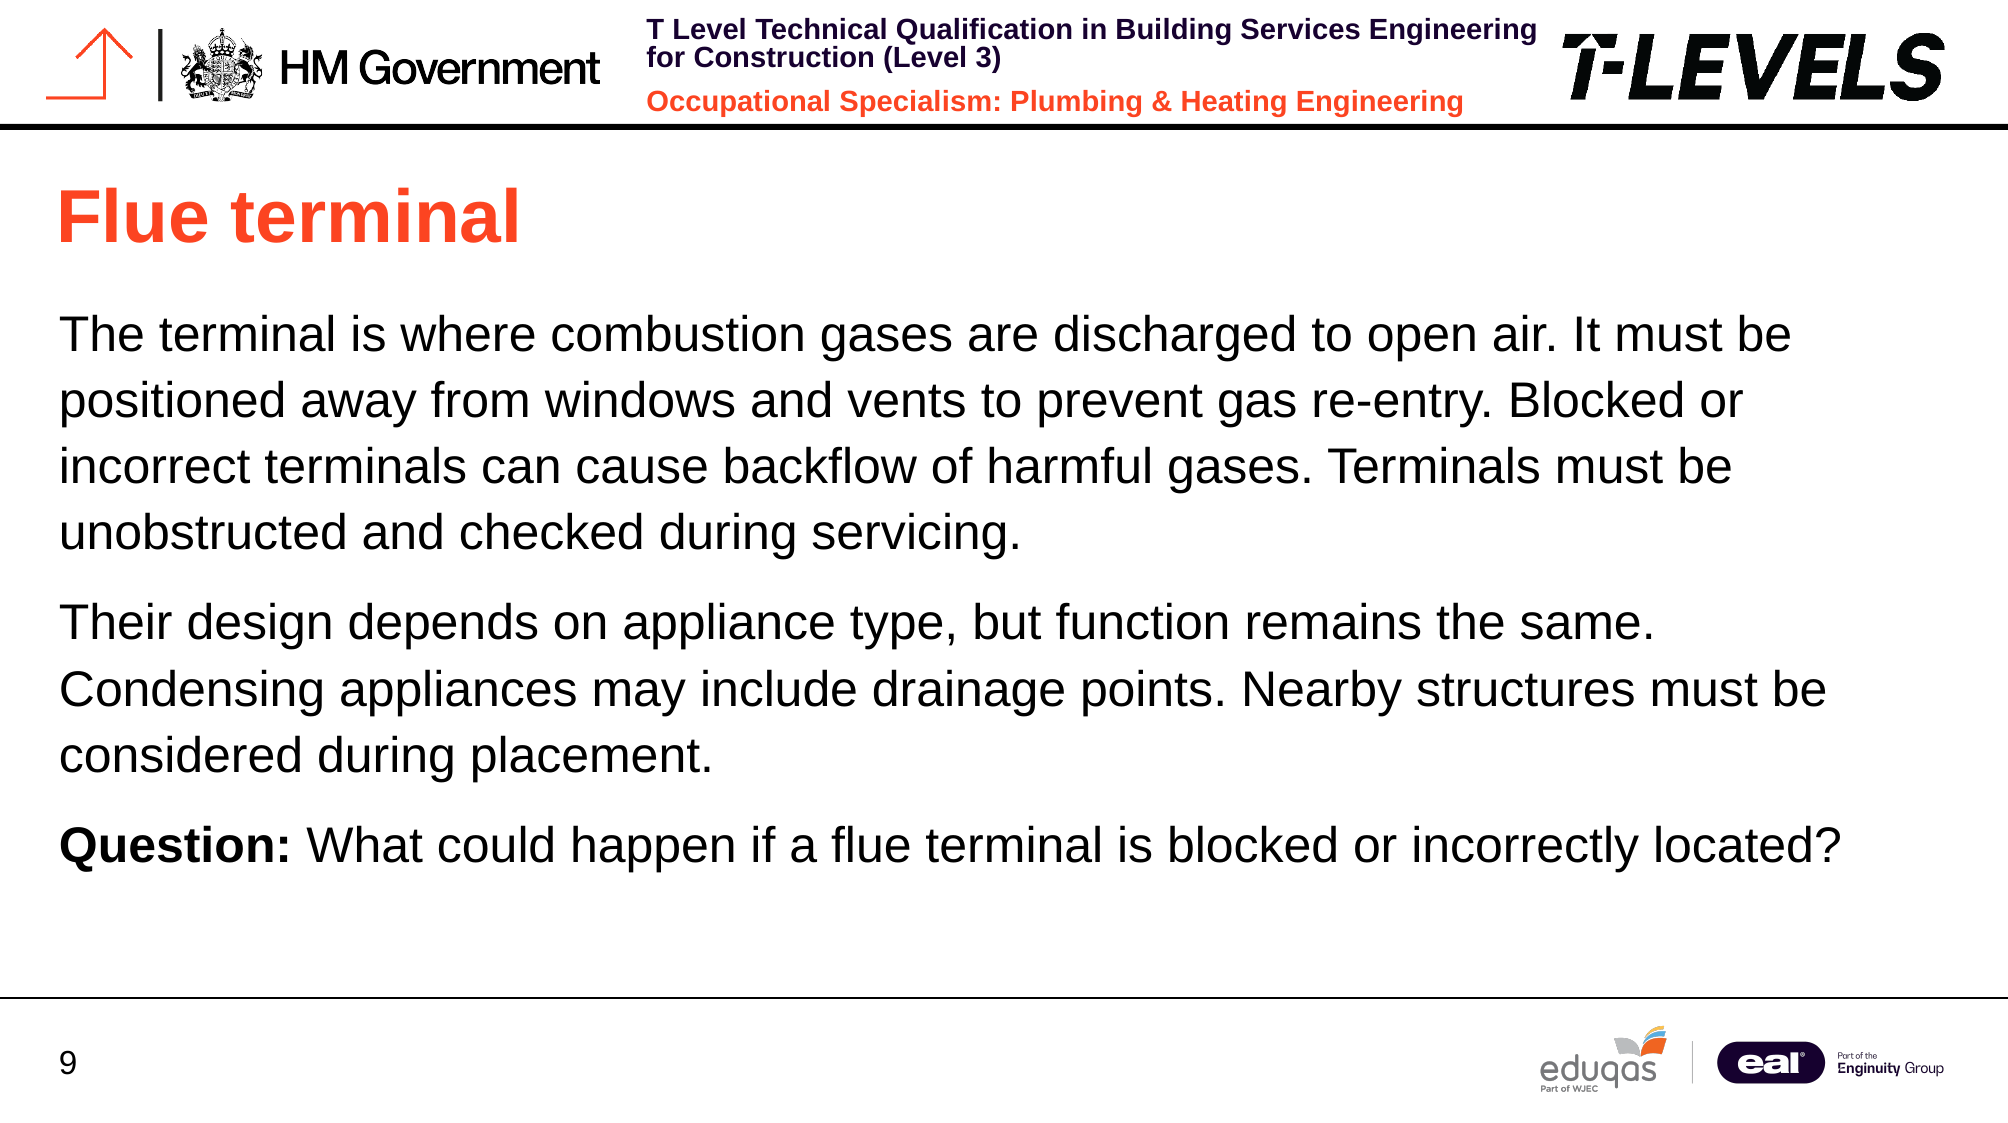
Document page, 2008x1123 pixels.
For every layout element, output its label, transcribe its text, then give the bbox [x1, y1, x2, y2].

picture [1535, 1021, 1949, 1097]
picture [1543, 25, 1964, 108]
list The terminal is where combustion gases are discharged to open air. It must be positioned away from windows and vents to prevent gas re-entry. Blocked or incorrect terminals can cause backflow of harmful gases. Terminals must be unobstructed and checked during servicing. Their design depends on appliance type, but function remains the same. Condensing appliances may include drainage points. Nearby structures must be considered during placement. Question: What could happen if a flue terminal is blocked or incorrectly located? [59, 295, 1914, 956]
picture [158, 28, 600, 102]
title Flue terminal [41, 111, 1949, 314]
picture [41, 27, 139, 100]
